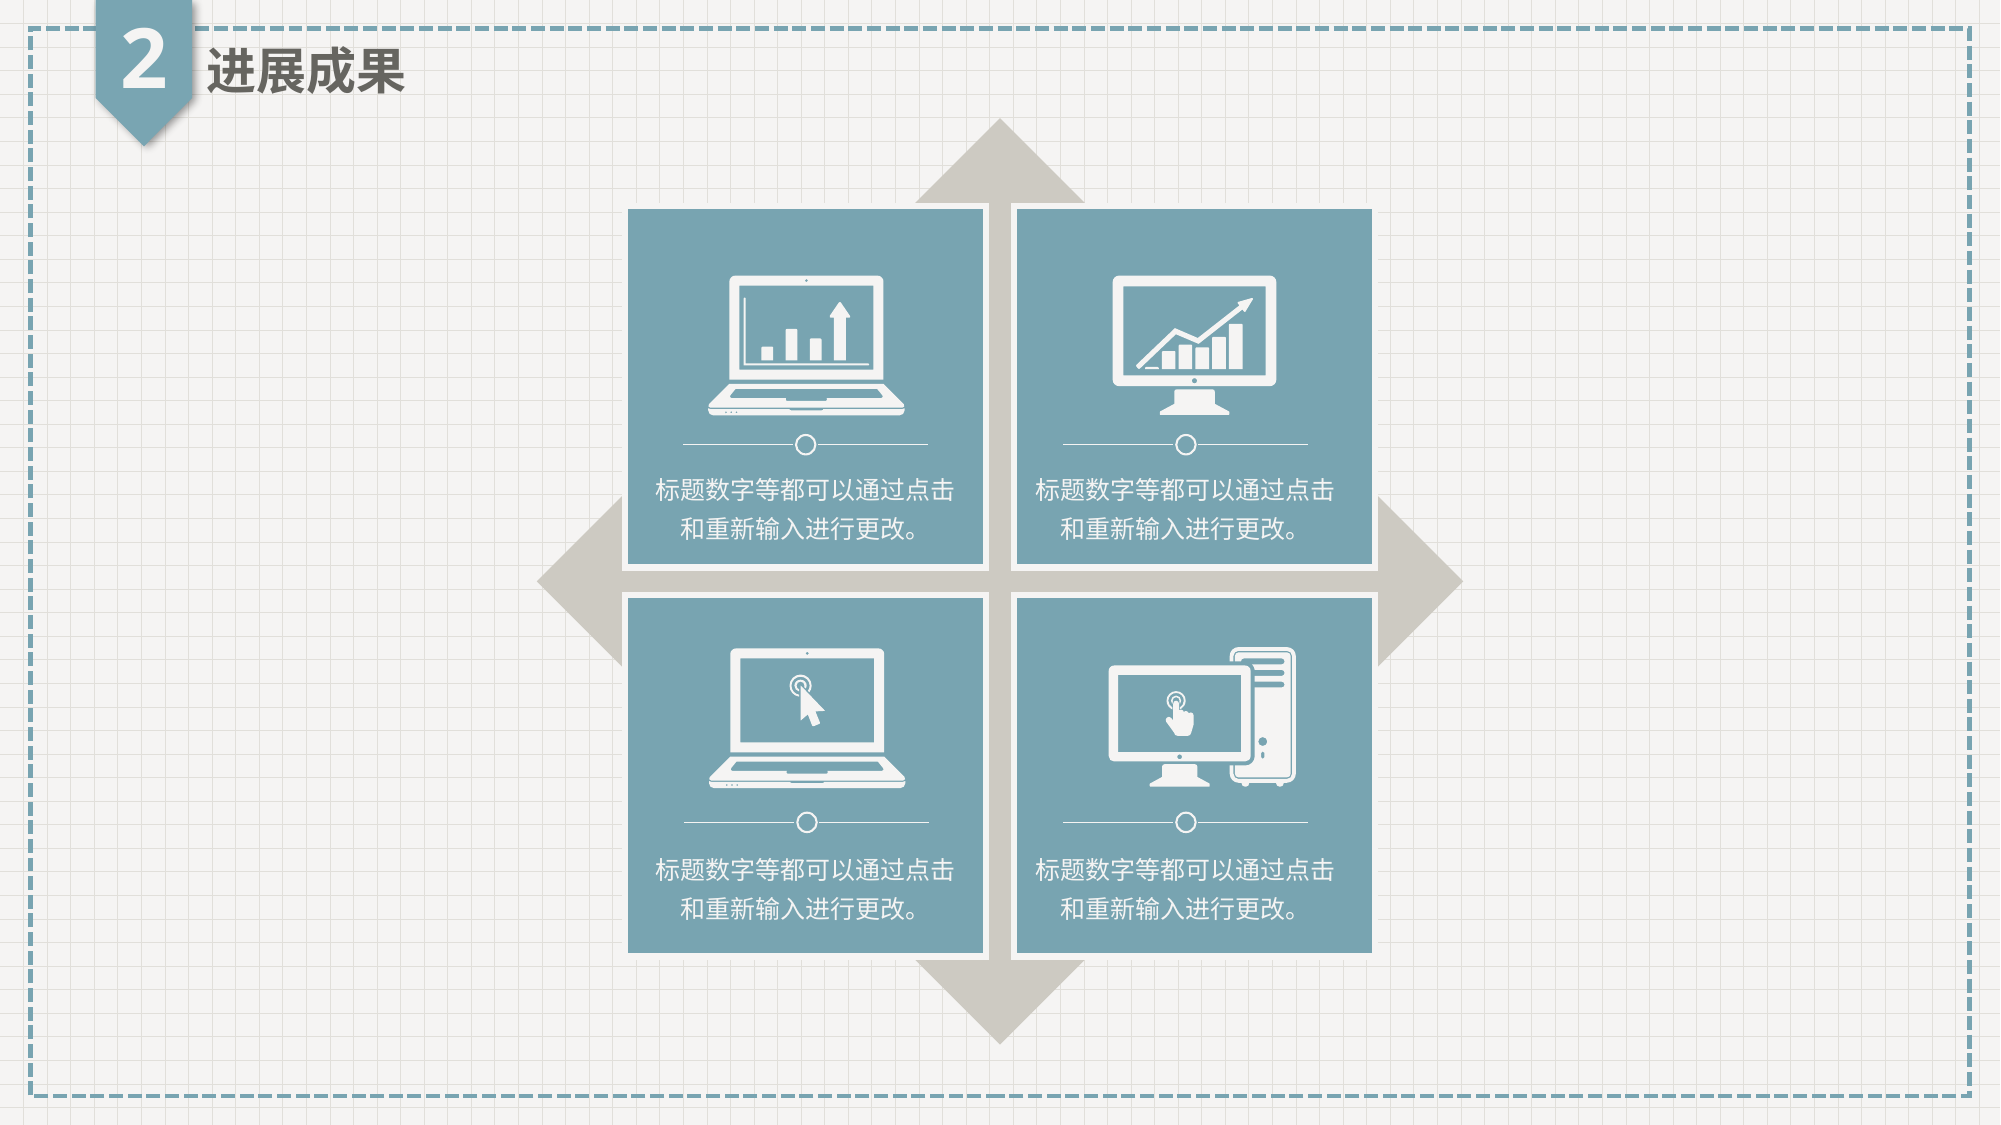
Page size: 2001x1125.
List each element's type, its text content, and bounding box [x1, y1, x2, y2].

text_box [707, 275, 905, 416]
text_box 标题数字等都可以通过点击和重新输入进行更改。 [1018, 457, 1353, 551]
text_box [1013, 205, 1376, 568]
text_box [624, 594, 987, 958]
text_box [708, 648, 906, 789]
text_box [683, 434, 928, 455]
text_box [1108, 647, 1296, 787]
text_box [684, 812, 929, 833]
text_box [1063, 812, 1308, 833]
text_box [536, 118, 1464, 1045]
list 2 [95, 0, 193, 123]
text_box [1112, 275, 1277, 415]
text_box 标题数字等都可以通过点击和重新输入进行更改。 [638, 457, 972, 551]
list 进展成果 [192, 35, 883, 112]
text_box 标题数字等都可以通过点击和重新输入进行更改。 [1018, 838, 1353, 931]
text_box [1013, 594, 1376, 958]
text_box 标题数字等都可以通过点击和重新输入进行更改。 [638, 838, 972, 931]
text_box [1063, 434, 1308, 455]
text_box [624, 205, 987, 568]
